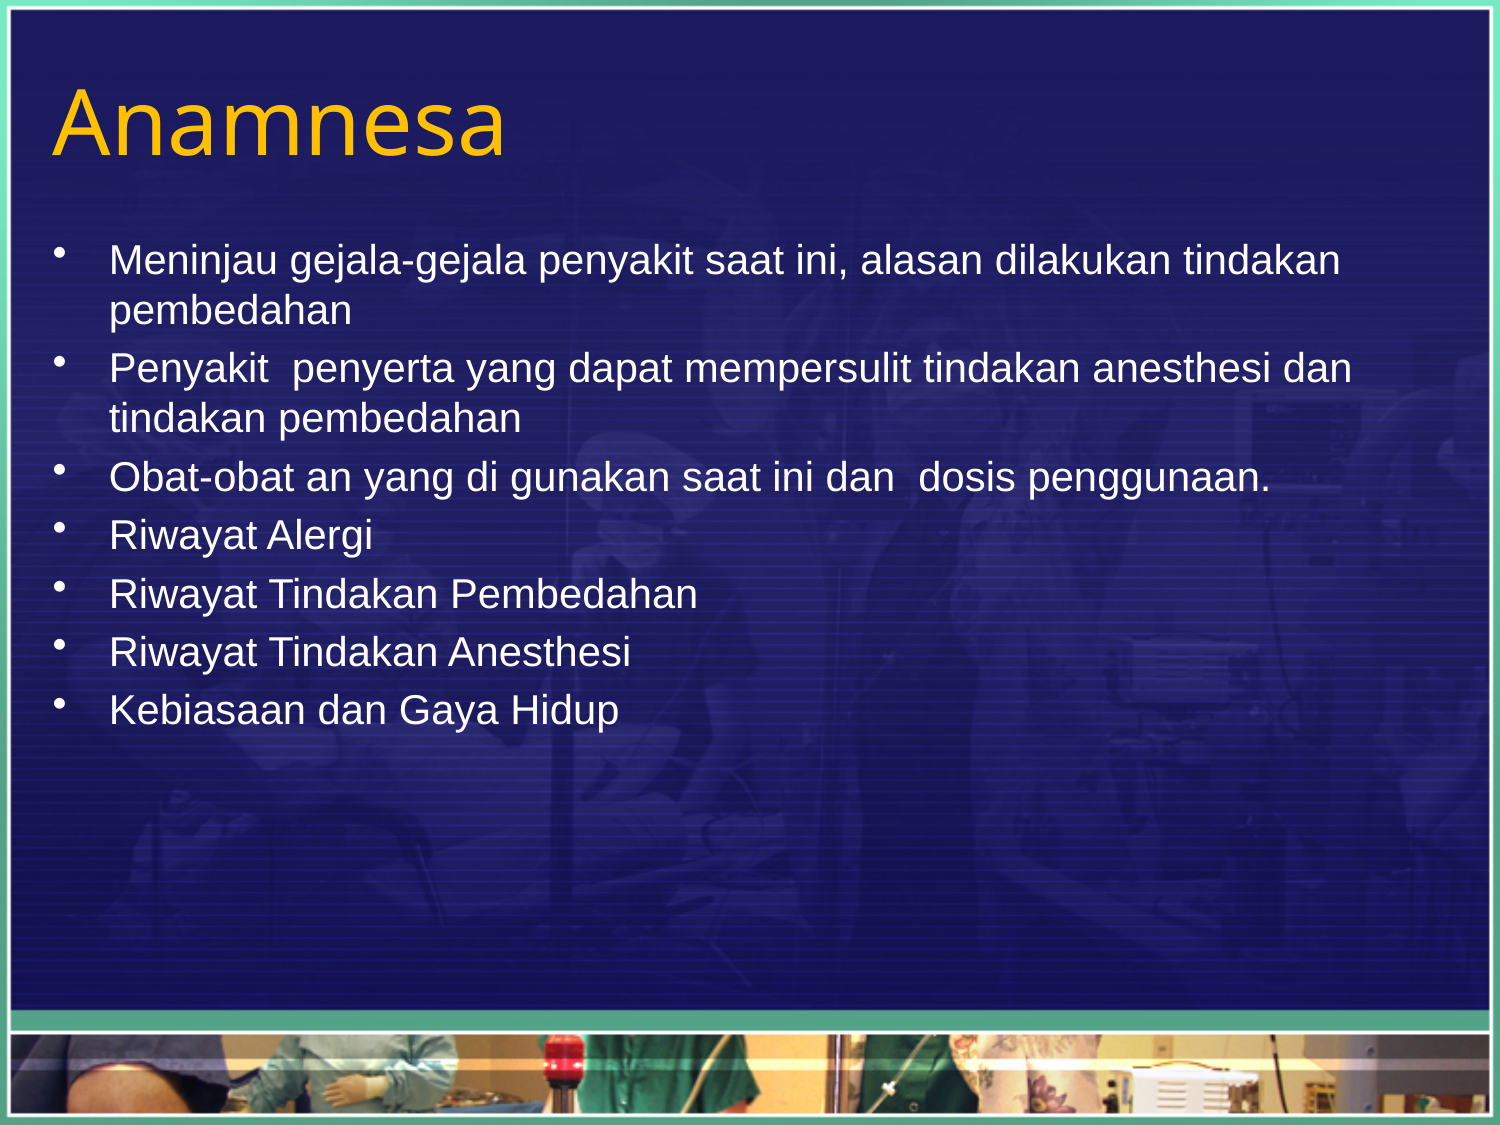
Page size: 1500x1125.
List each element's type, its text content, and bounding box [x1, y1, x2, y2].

picture [0, 0, 1500, 1125]
title Anamnesa [37, 37, 1463, 200]
list Meninjau gejala-gejala penyakit saat ini, alasan dilakukan tindakan pembedahan Penyakit penyerta yang dapat mempersulit tindakan anesthesi dan tindakan pembedahan Obat-obat an yang di gunakan saat ini dan dosis penggunaan. Riwayat Alergi Riwayat Tindakan Pembedahan Riwayat Tindakan Anesthesi Kebiasaan dan Gaya Hidup [37, 224, 1463, 1013]
